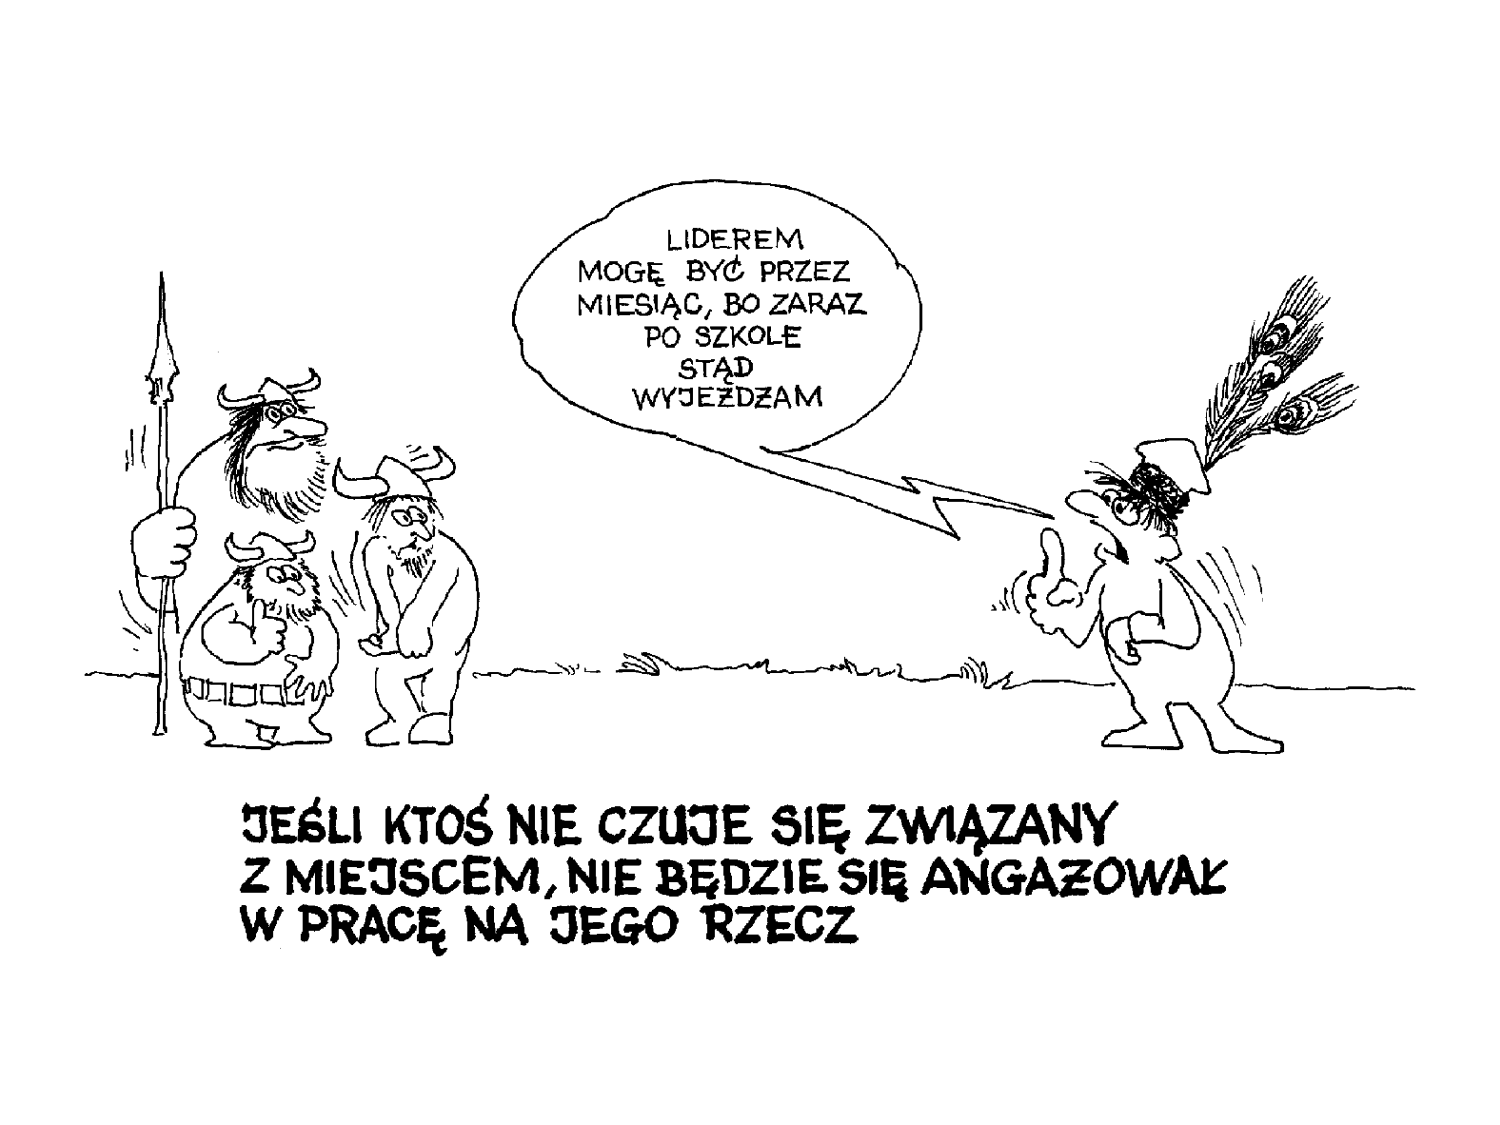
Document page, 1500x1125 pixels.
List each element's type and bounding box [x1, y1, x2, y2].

picture [38, 128, 1443, 985]
